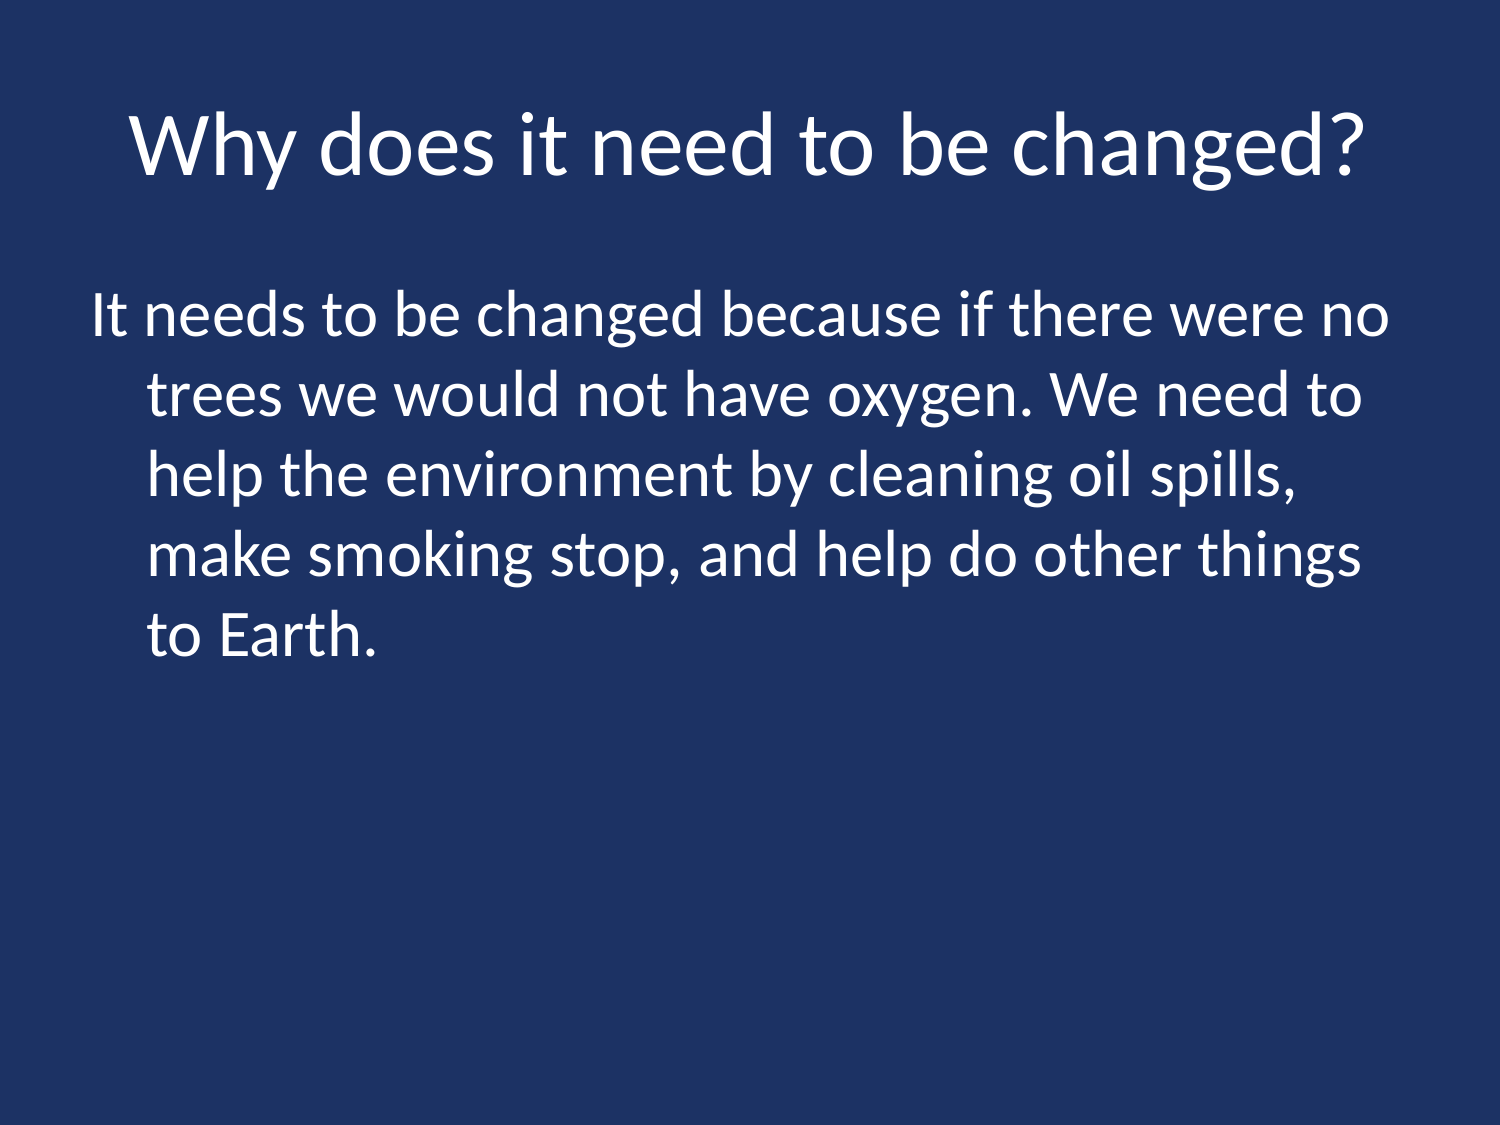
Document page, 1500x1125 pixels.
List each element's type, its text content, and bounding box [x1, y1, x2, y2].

list It needs to be changed because if there were no trees we would not have oxygen. We need to help the environment by cleaning oil spills, make smoking stop, and help do other things to Earth. [75, 262, 1425, 1005]
title Why does it need to be changed? [75, 45, 1425, 233]
